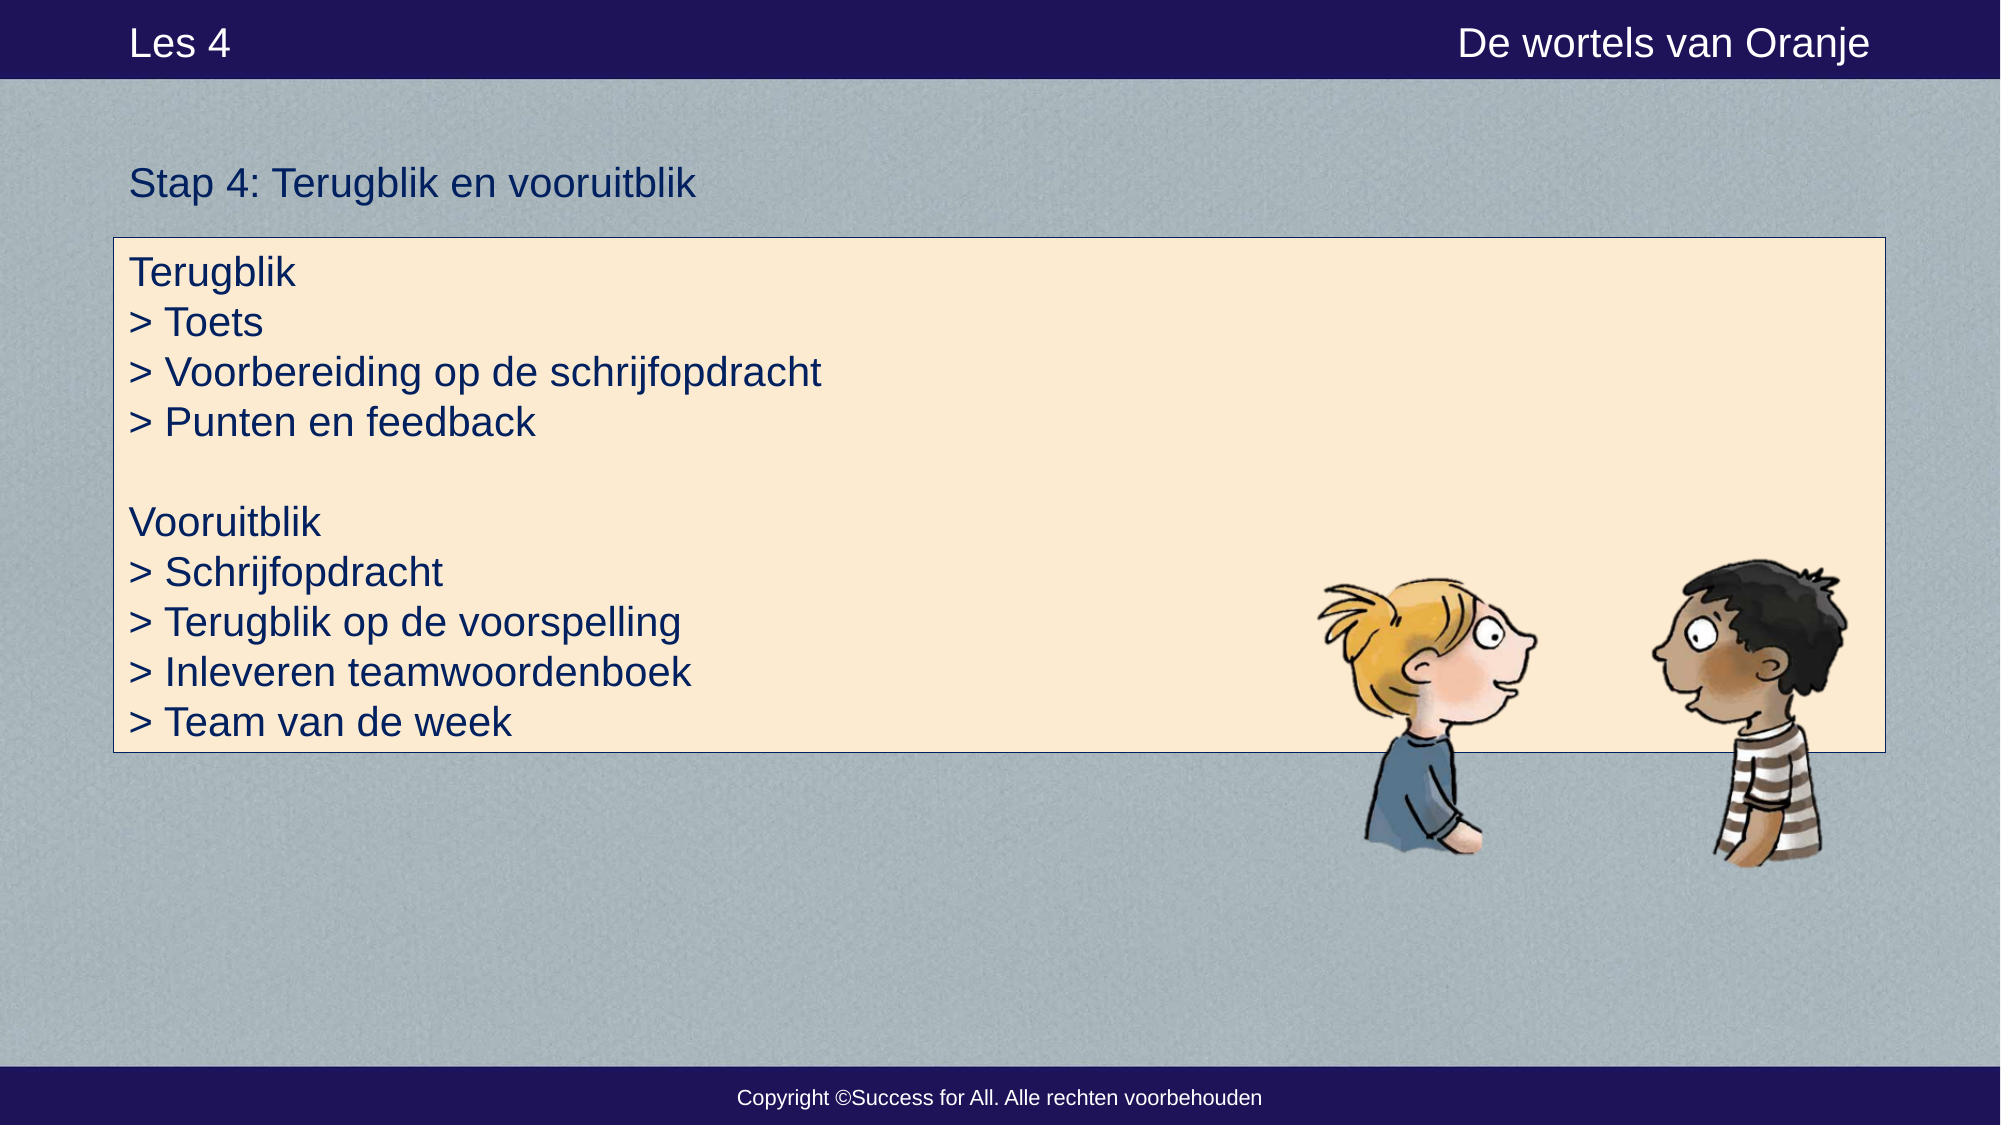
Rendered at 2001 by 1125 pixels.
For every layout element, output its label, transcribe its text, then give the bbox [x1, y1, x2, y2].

text_box Terugblik > Toets > Voorbereiding op de schrijfopdracht > Punten en feedback Vooruitblik > Schrijfopdracht > Terugblik op de voorspelling > Inleveren teamwoordenboek > Team van de week [113, 237, 1886, 753]
text_box Stap 4: Terugblik en vooruitblik [113, 148, 1635, 214]
picture [0, 0, 2001, 1125]
text_box Copyright ©Success for All. Alle rechten voorbehouden [0, 1076, 2000, 1125]
text_box De wortels van Oranje [999, 8, 1886, 73]
text_box Les 4 [114, 8, 354, 73]
